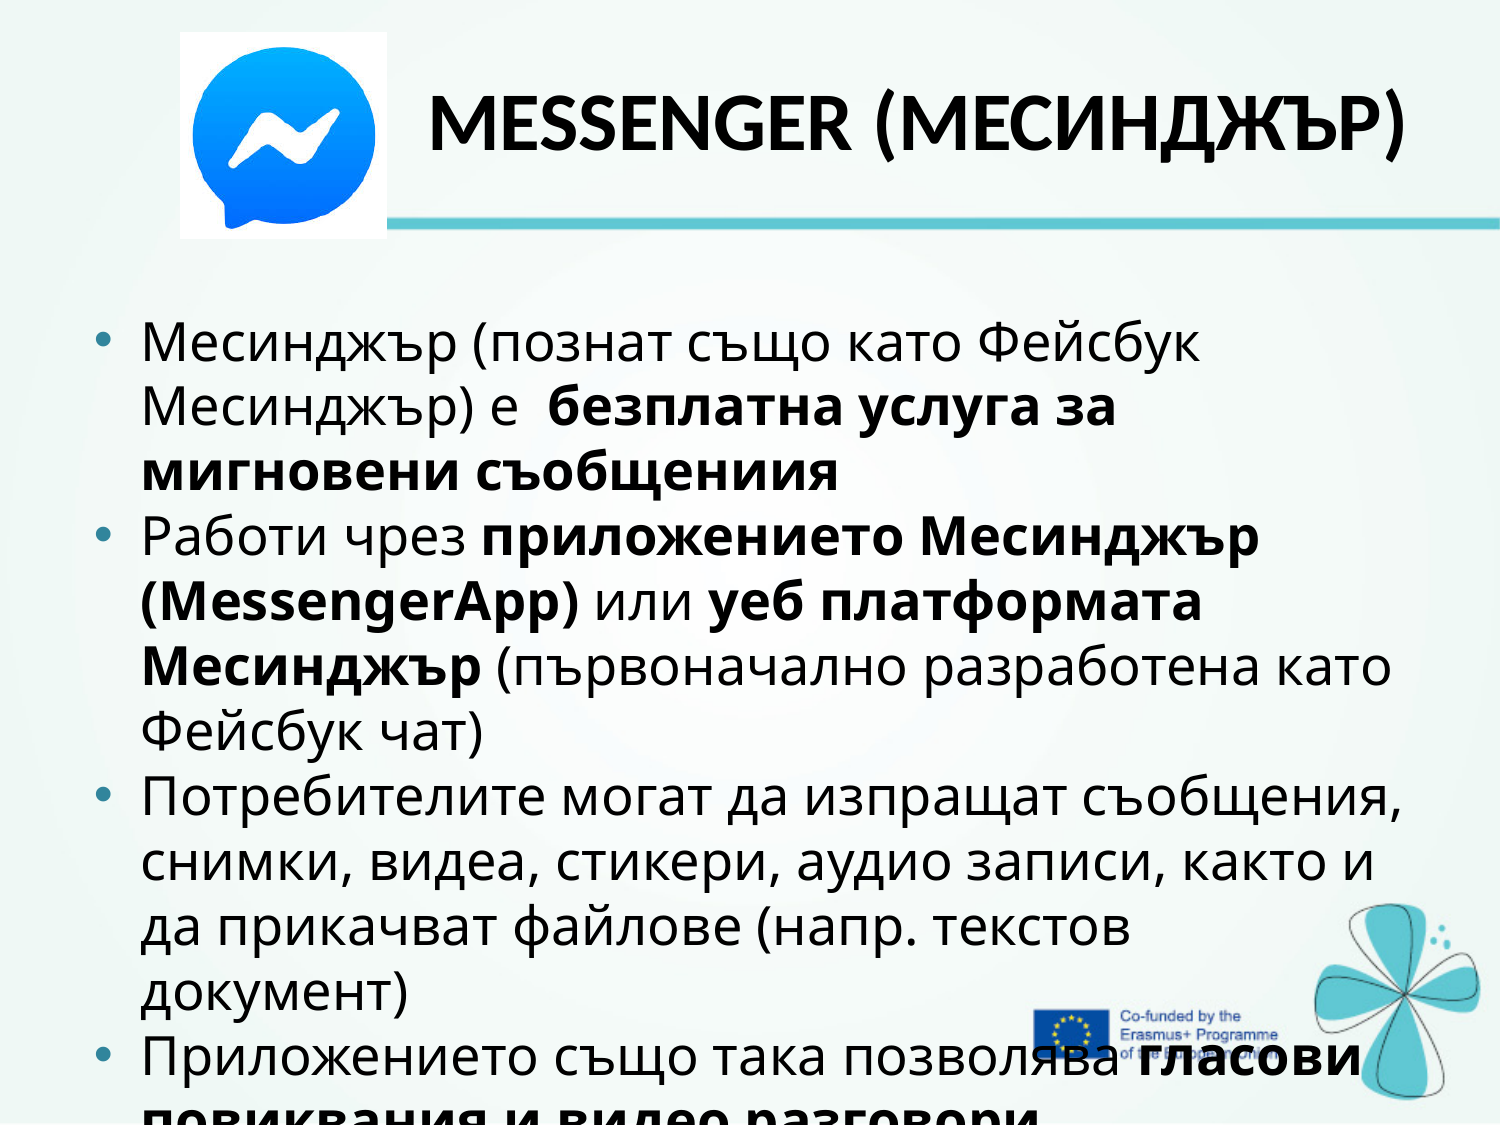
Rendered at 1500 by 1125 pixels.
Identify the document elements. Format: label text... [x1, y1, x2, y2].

text_box Месинджър (познат също като Фейсбук Месинджър) е безплатна услуга за мигновени съобщениия Работи чрез приложението Месинджър (MessеngerApp) или уеб платформата Месинджър (първоначално разработена като Фейсбук чат) Потребителите могат да изпращат съобщения, снимки, видеа, стикери, аудио записи, както и да прикачват файлове (напр. текстов документ) Приложението също така позволява гласови повиквания и видео разговори Приложението позволява игри [78, 299, 1424, 1125]
text_box MESSENGER (МЕСИНДЖЪР) [391, 59, 1424, 175]
picture [0, 0, 1500, 1125]
